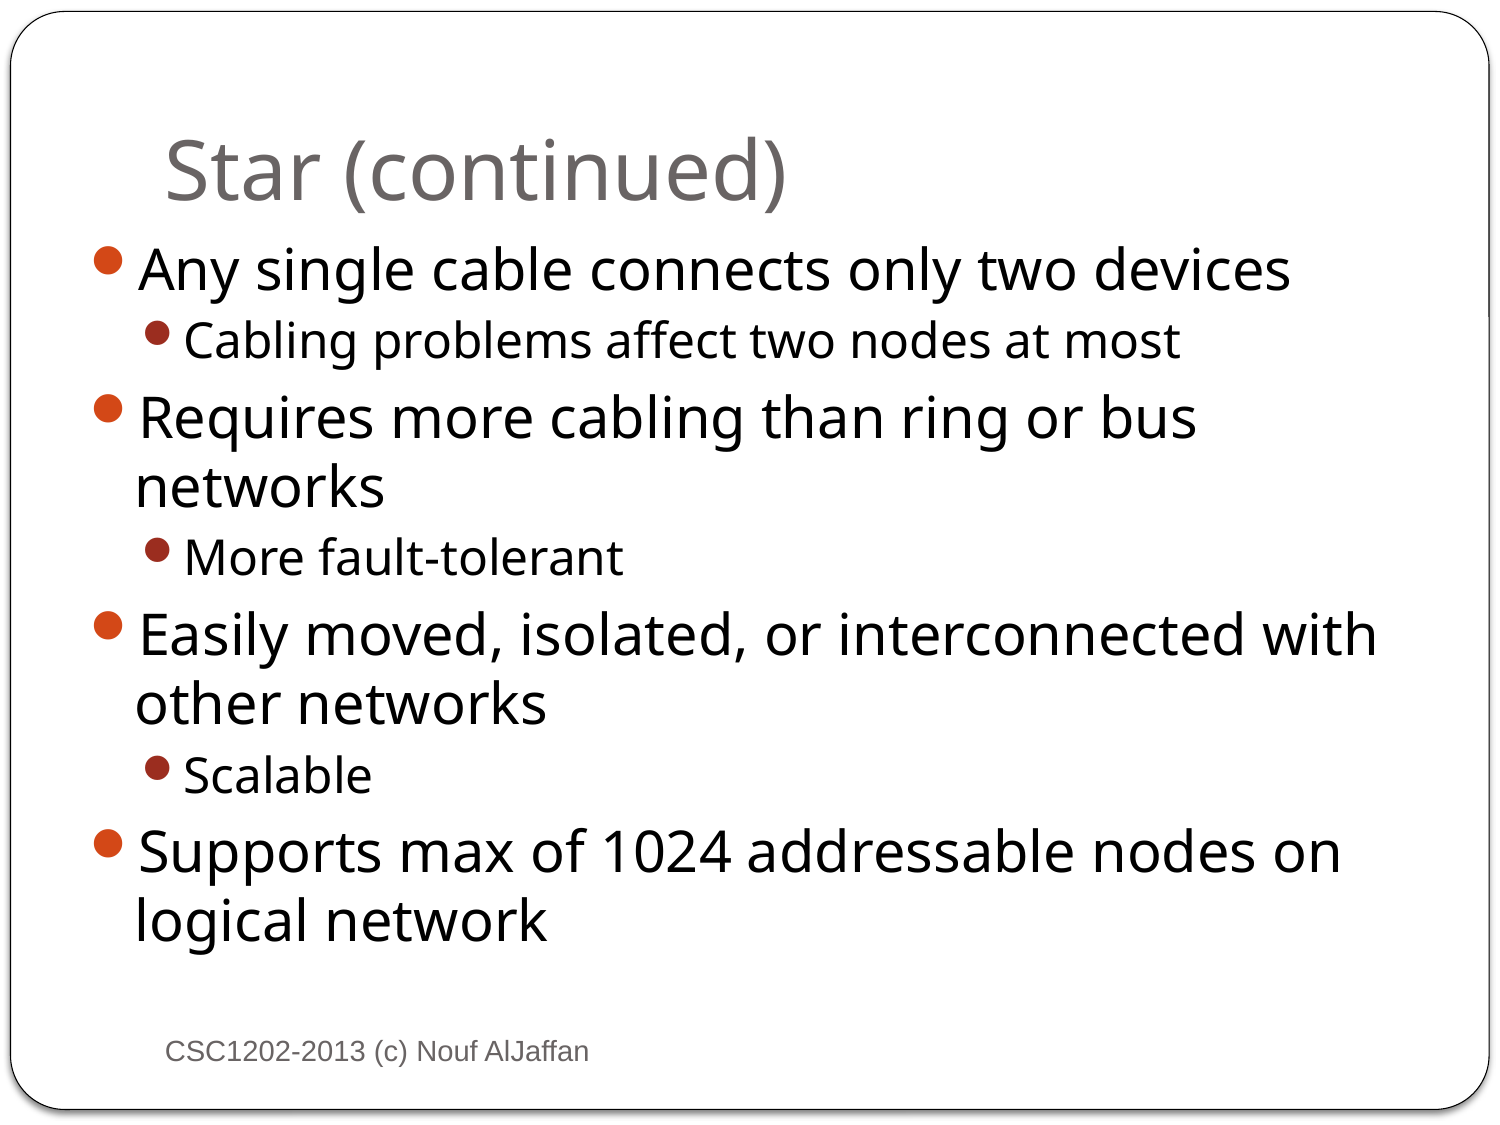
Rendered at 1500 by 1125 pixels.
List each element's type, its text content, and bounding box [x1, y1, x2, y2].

title Star (continued) [150, 45, 1425, 224]
footer CSC1202-2013 (c) Nouf AlJaffan [150, 1012, 800, 1088]
list Any single cable connects only two devices Cabling problems affect two nodes at most Requires more cabling than ring or bus networks More fault-tolerant Easily moved, isolated, or interconnected with other networks Scalable Supports max of 1024 addressable nodes on logical network [75, 224, 1425, 968]
